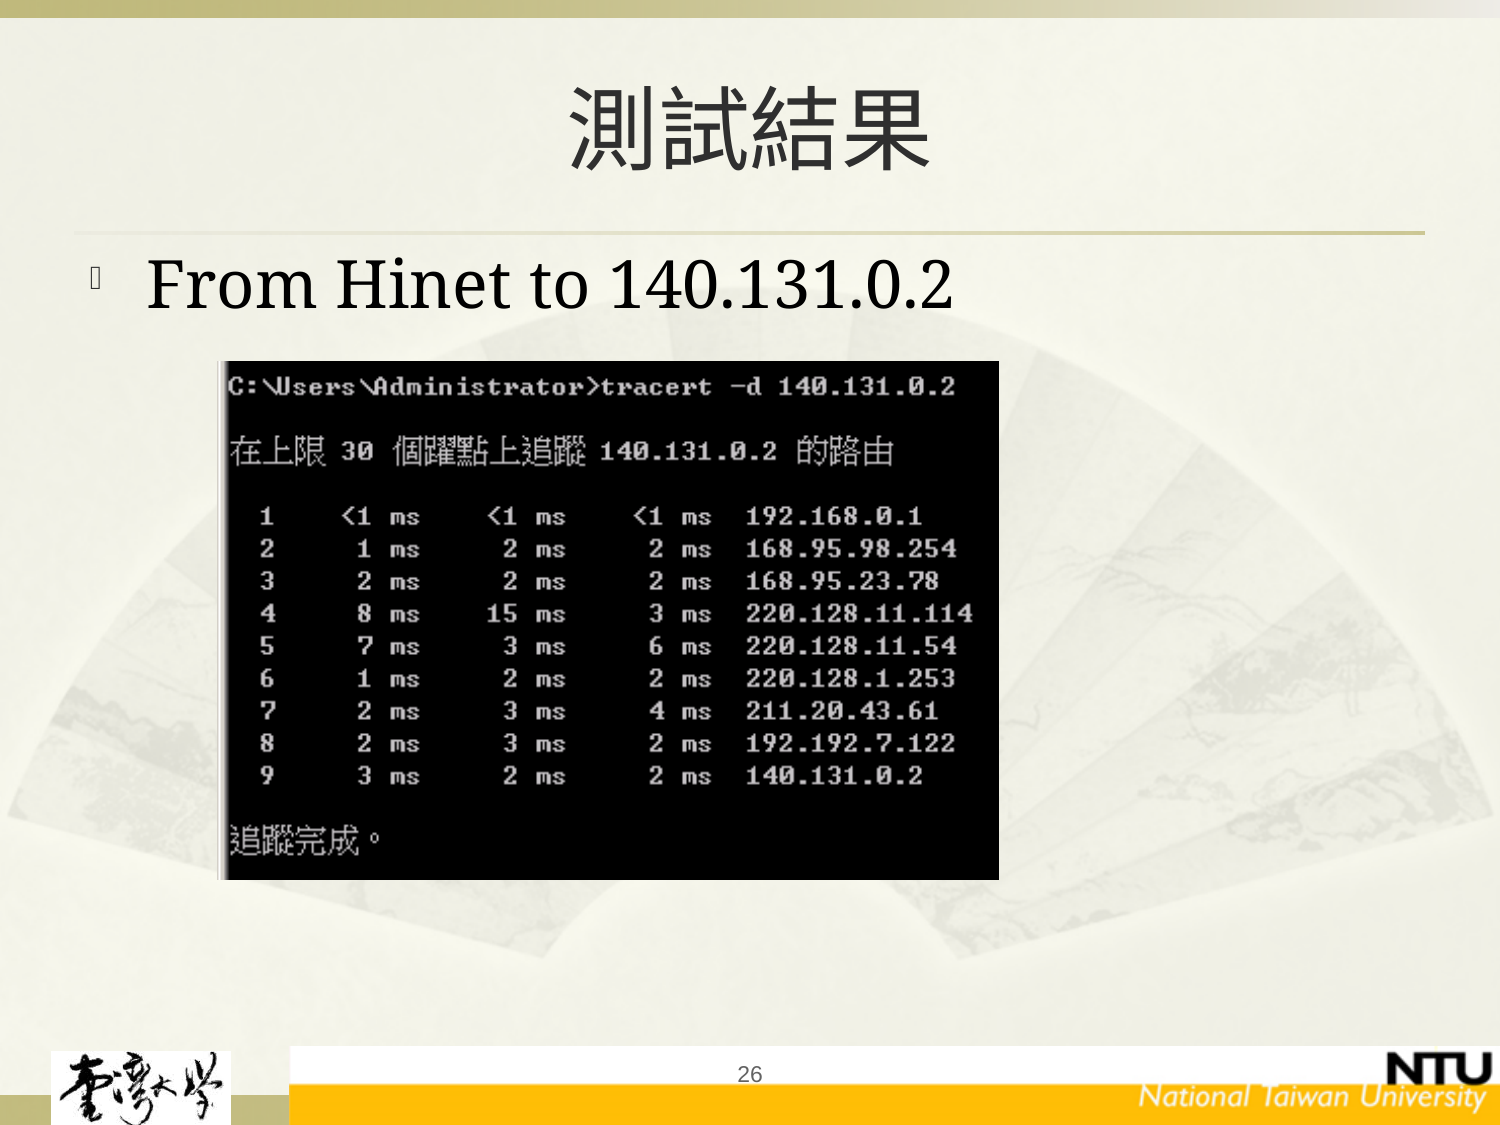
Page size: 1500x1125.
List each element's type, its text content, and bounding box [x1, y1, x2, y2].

slide_number 26 [675, 1050, 825, 1097]
picture [289, 1046, 1500, 1125]
picture [216, 361, 999, 881]
list From Hinet to 140.131.0.2 [75, 234, 1425, 1032]
title 測試結果 [75, 45, 1425, 209]
picture [51, 1051, 231, 1125]
